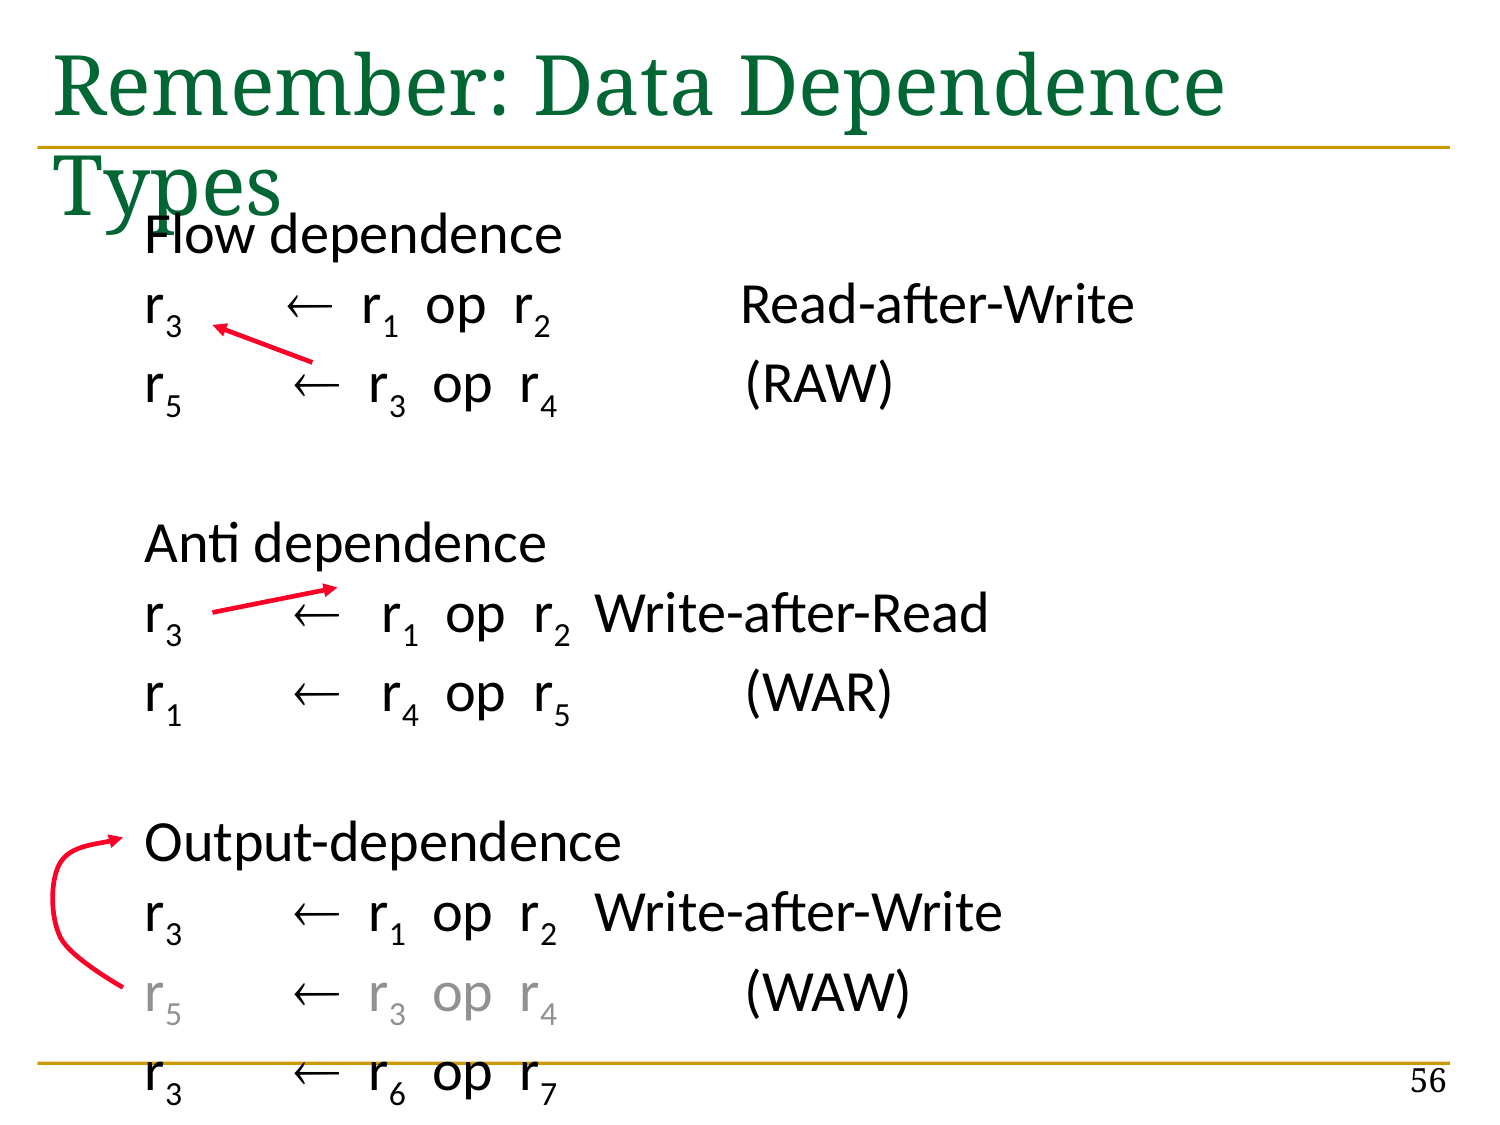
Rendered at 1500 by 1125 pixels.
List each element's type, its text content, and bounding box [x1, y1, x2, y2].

title Remember: Data Dependence Types [37, 24, 1450, 200]
text_box [212, 323, 313, 363]
text_box [212, 583, 338, 613]
text_box [52, 834, 124, 988]
slide_number 56 [1178, 1036, 1462, 1112]
text_box Flow dependence r3  r1 op r2 Read-after-Write r5  r3 op r4 (RAW) Anti dependence r3  r1 op r2 Write-after-Read r1  r4 op r5 (WAR) Output-dependence r3  r1 op r2 Write-after-Write r5  r3 op r4 (WAW) r3  r6 op r7 [129, 187, 1178, 1120]
